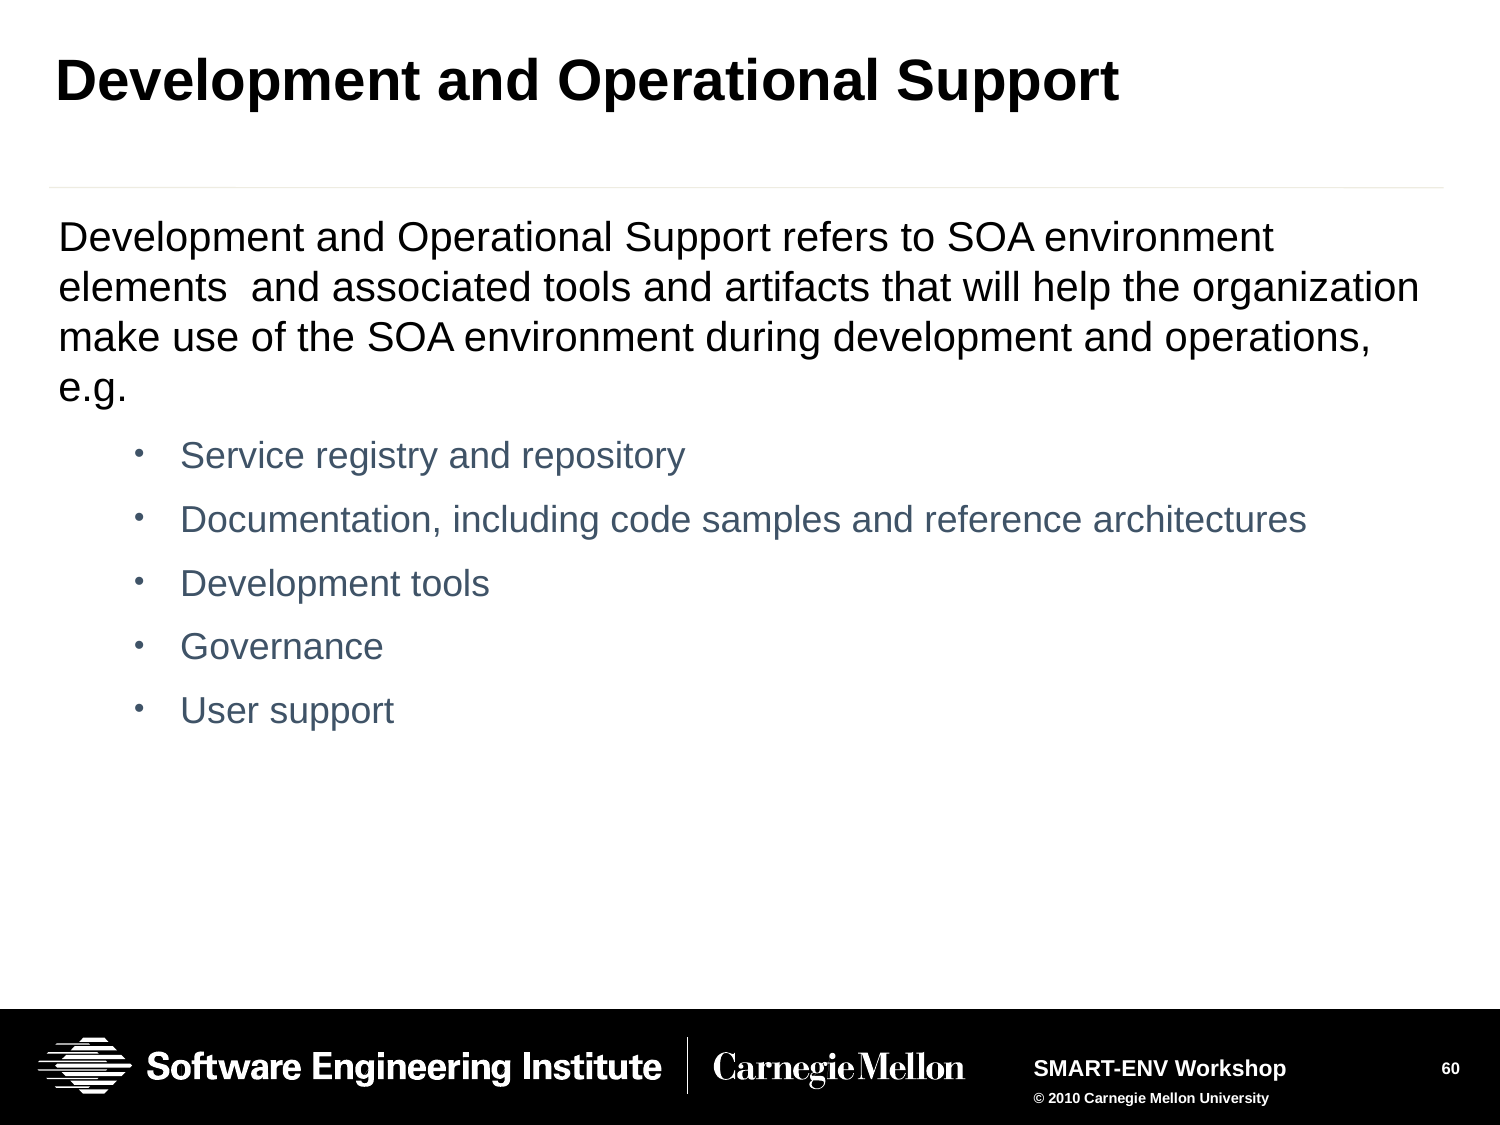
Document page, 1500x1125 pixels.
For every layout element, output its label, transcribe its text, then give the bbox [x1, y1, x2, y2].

title Development and Operational Support [55, 49, 1451, 114]
list Development and Operational Support refers to SOA environment elements and associated tools and artifacts that will help the organization make use of the SOA environment during development and operations, e.g. Service registry and repository Documentation, including code samples and reference architectures Development tools Governance User support [58, 209, 1438, 978]
